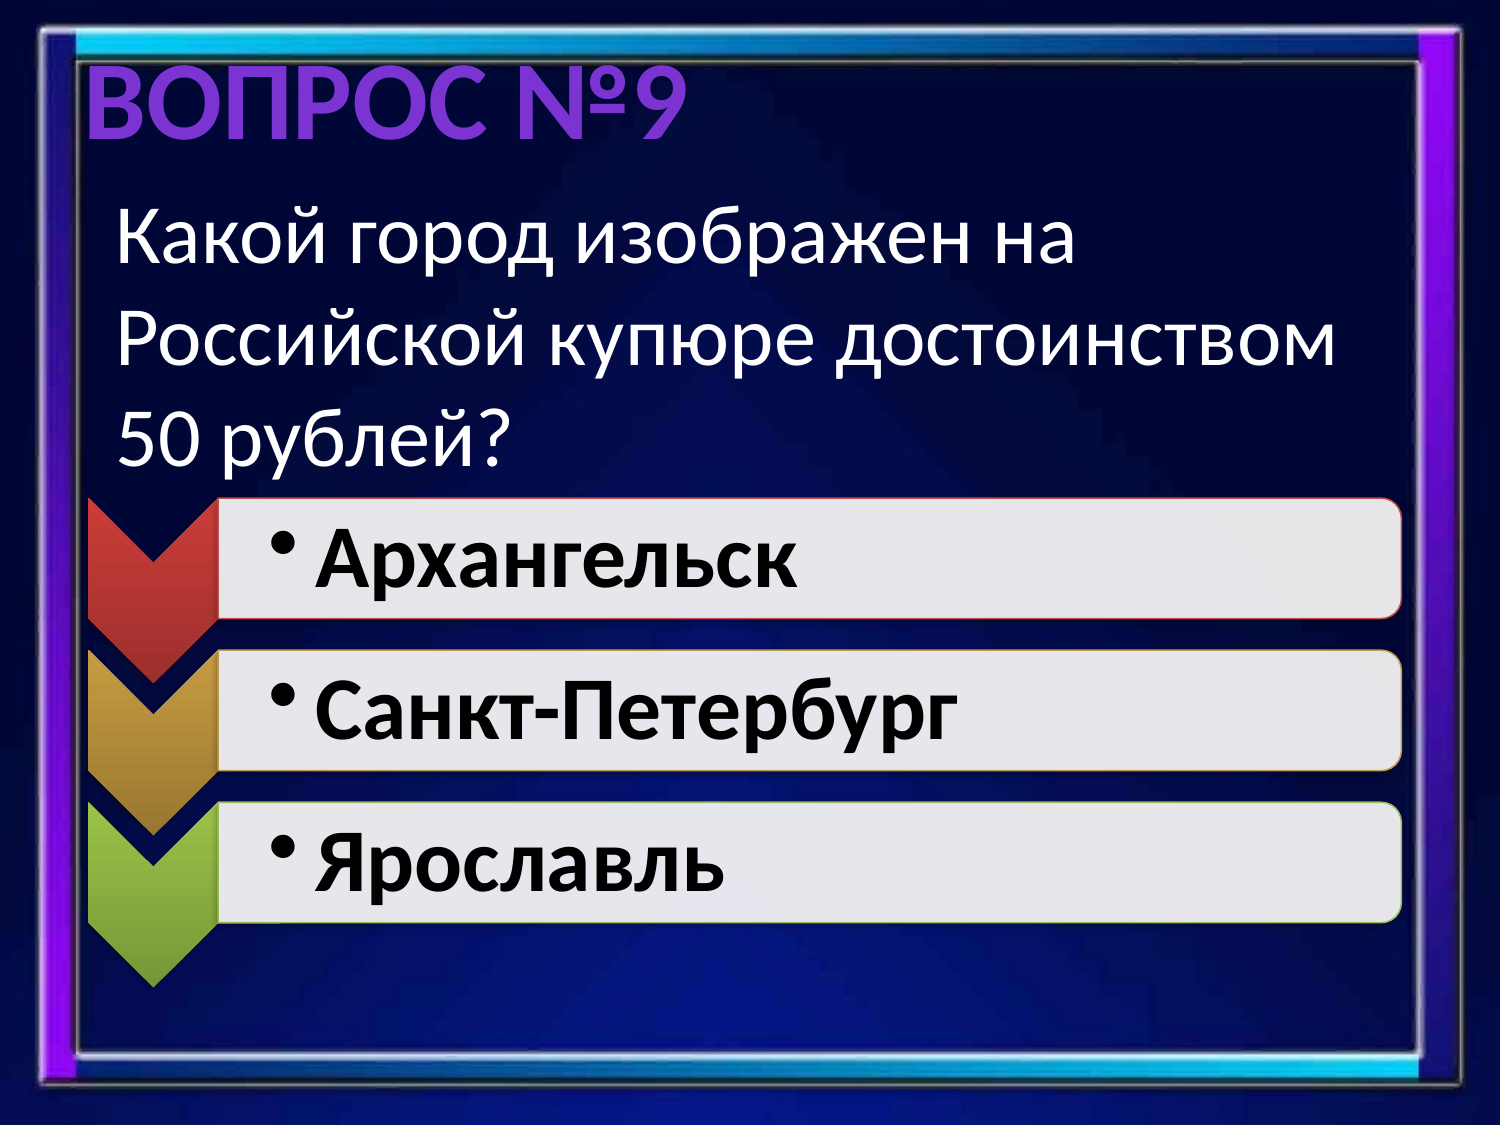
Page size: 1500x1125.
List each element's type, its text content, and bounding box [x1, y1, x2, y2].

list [88, 497, 1402, 988]
title Какой город изображен на Российской купюре достоинством 50 рублей? [100, 170, 1451, 492]
picture [0, 0, 1500, 1125]
text_box Вопрос №9 [67, 19, 704, 170]
